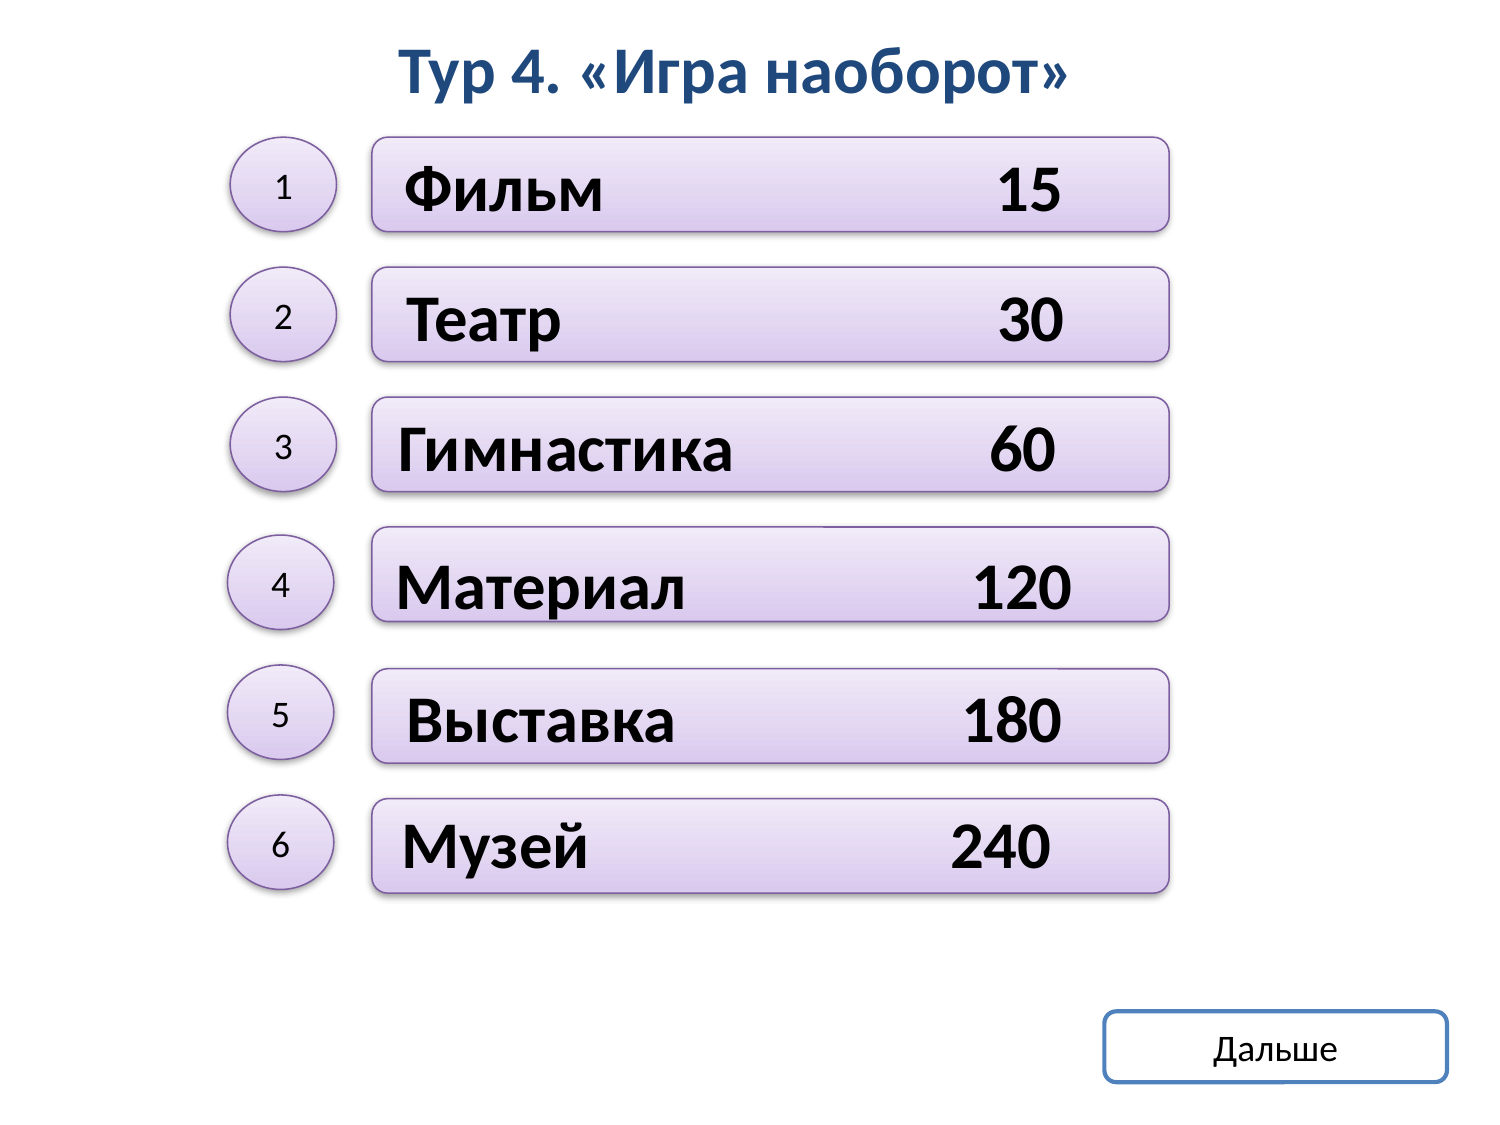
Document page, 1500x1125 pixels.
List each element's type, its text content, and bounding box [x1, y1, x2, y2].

text_box 4 [226, 534, 335, 631]
text_box Тур 4. «Игра наоборот» [383, 19, 1412, 115]
text_box Театр 30 [391, 267, 1105, 362]
text_box Музей 240 [386, 794, 1093, 890]
text_box [371, 266, 1170, 363]
text_box 5 [226, 664, 335, 761]
text_box [371, 396, 1170, 493]
text_box 3 [229, 396, 338, 493]
text_box [371, 667, 1170, 764]
text_box Выставка 180 [391, 668, 1093, 764]
text_box Материал 120 [380, 535, 1105, 630]
text_box Гимнастика 60 [383, 397, 1105, 492]
text_box 6 [226, 794, 335, 891]
text_box 1 [229, 136, 338, 233]
text_box [371, 526, 1170, 623]
text_box 2 [229, 266, 338, 363]
text_box [371, 797, 1170, 894]
text_box [371, 136, 1170, 233]
text_box Дальше [1102, 1009, 1450, 1085]
text_box Фильм 15 [389, 137, 1105, 232]
